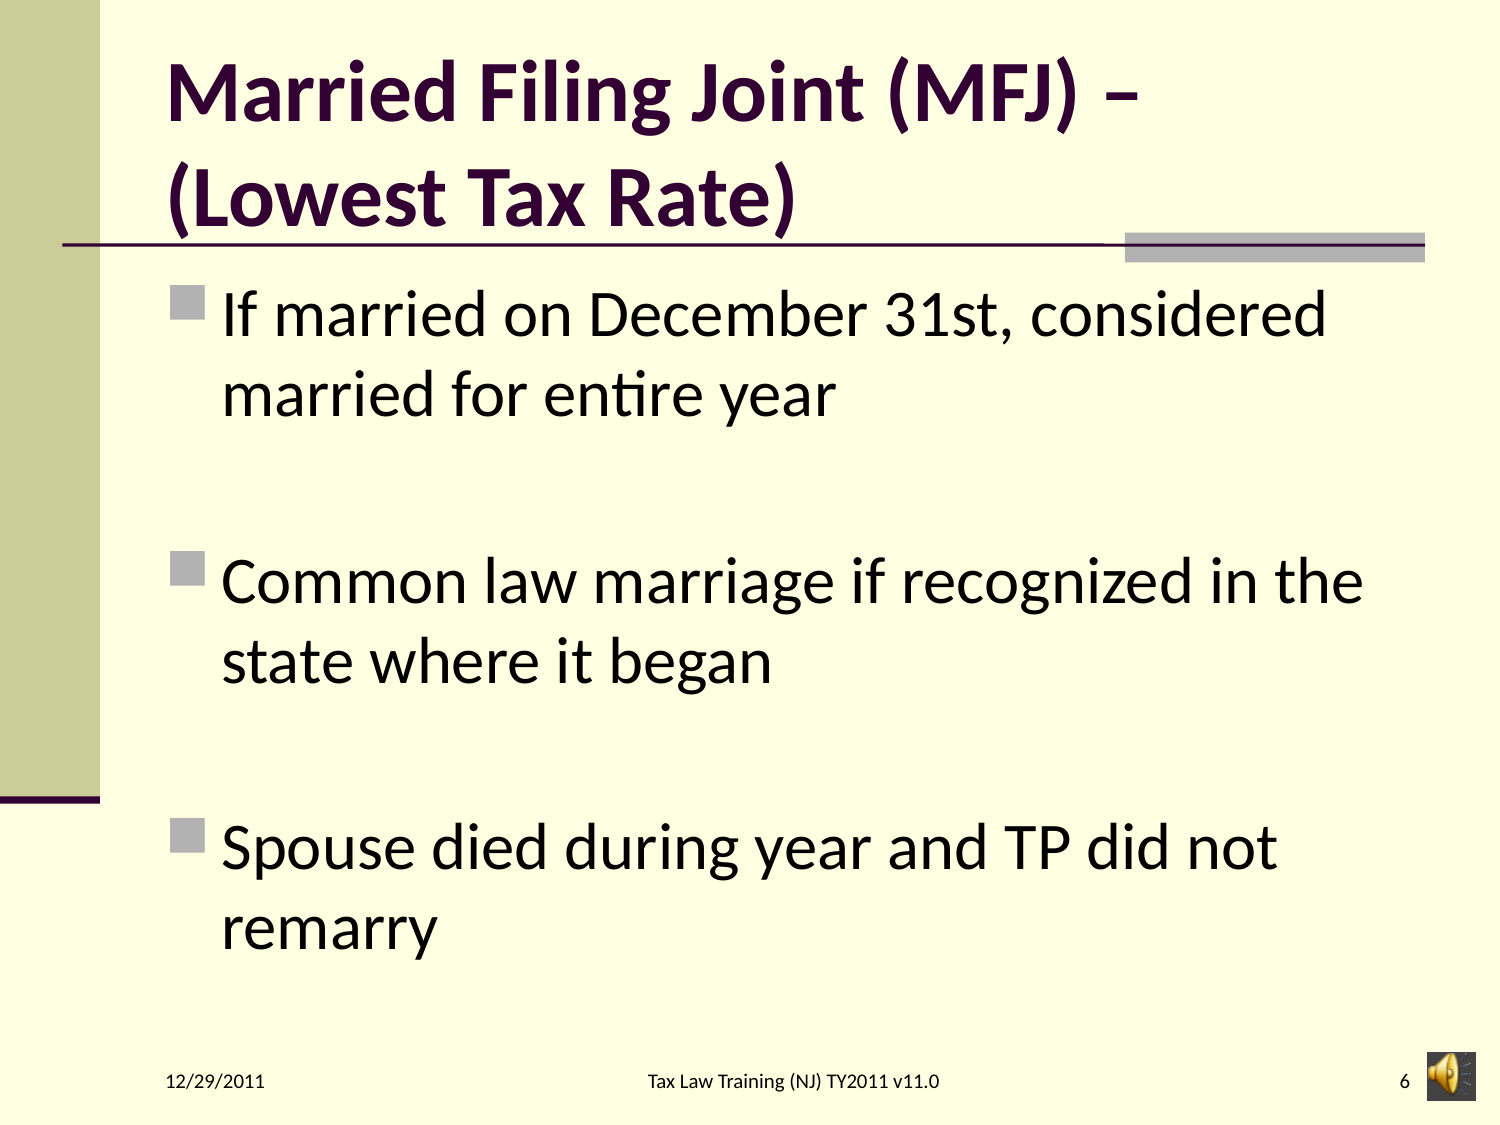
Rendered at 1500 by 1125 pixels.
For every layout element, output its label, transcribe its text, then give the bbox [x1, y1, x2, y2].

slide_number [149, 1050, 476, 1101]
slide_number 6 [1112, 1049, 1426, 1101]
footer Tax Law Training (NJ) TY2011 v11.0 [549, 1049, 1038, 1101]
list If married on December 31st, considered married for entire year Common law marriage if recognized in the state where it began Spouse died during year and TP did not remarry [150, 262, 1425, 1038]
title Married Filing Joint (MFJ) – (Lowest Tax Rate) [150, 45, 1425, 234]
picture [1426, 1051, 1477, 1102]
